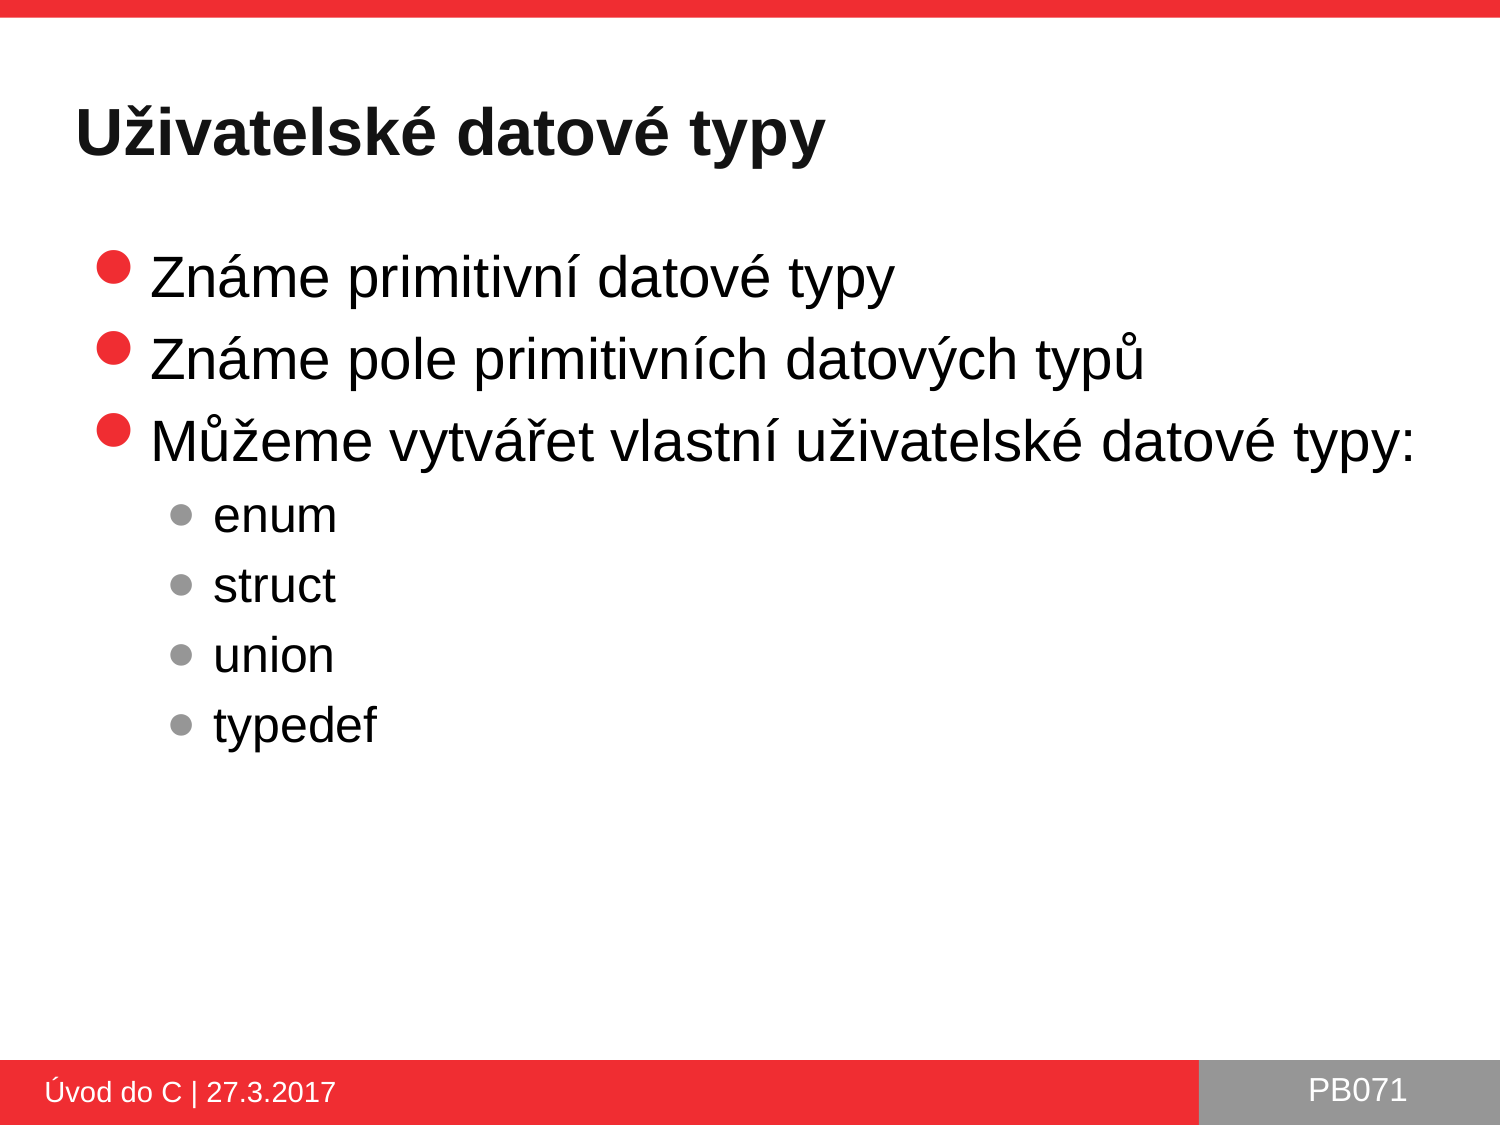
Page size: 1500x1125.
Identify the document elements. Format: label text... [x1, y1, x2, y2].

list Známe primitivní datové typy Známe pole primitivních datových typů Můžeme vytvářet vlastní uživatelské datové typy: enum struct union typedef [76, 231, 1459, 1024]
footer Úvod do C | 27.3.2017 [29, 1065, 1199, 1125]
title Uživatelské datové typy [75, 45, 1471, 208]
